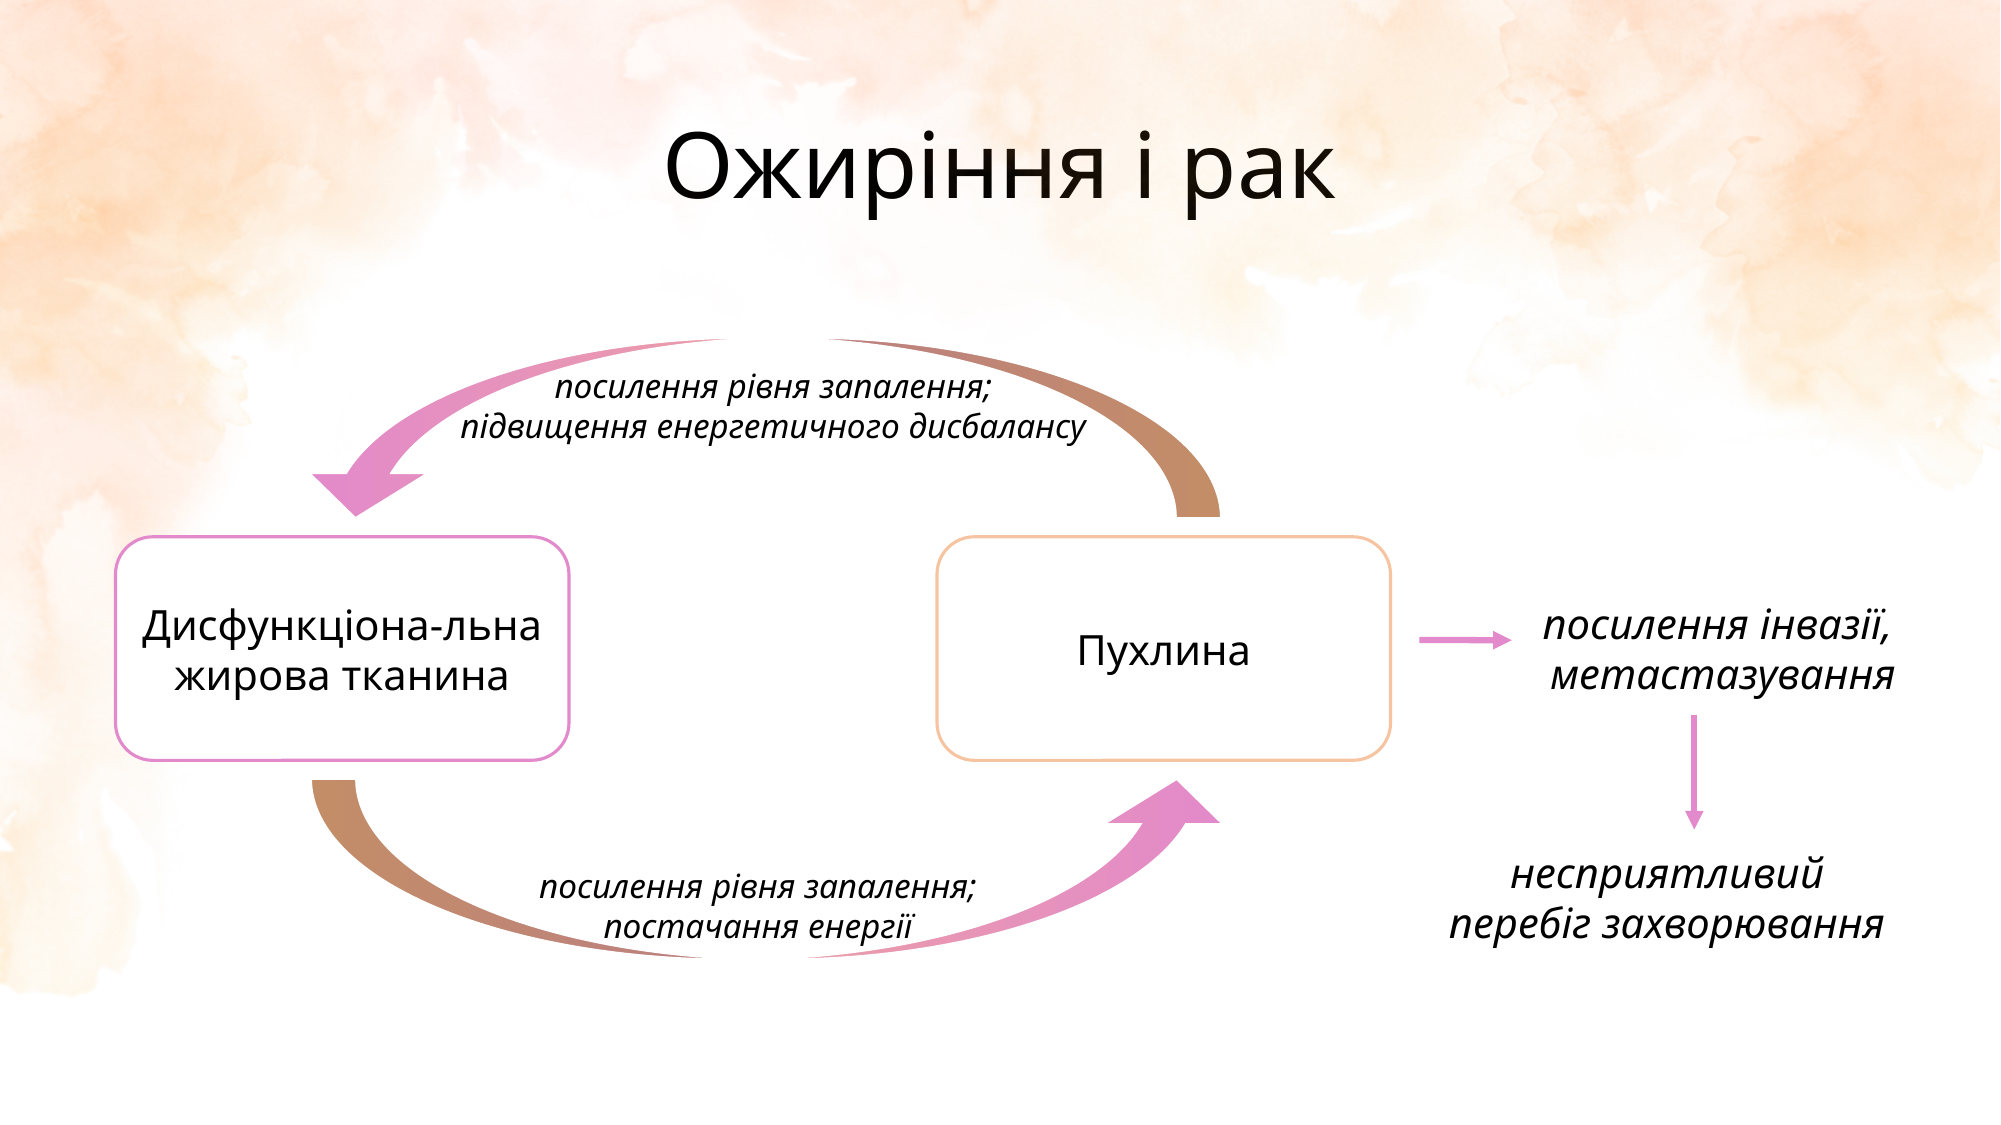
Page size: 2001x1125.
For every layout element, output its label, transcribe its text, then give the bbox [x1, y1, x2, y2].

text_box посилення інвазії, метастазування [1527, 590, 1919, 706]
text_box несприятливий перебіг захворювання [1419, 839, 1915, 955]
picture [0, 0, 2000, 1031]
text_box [115, 337, 1391, 960]
